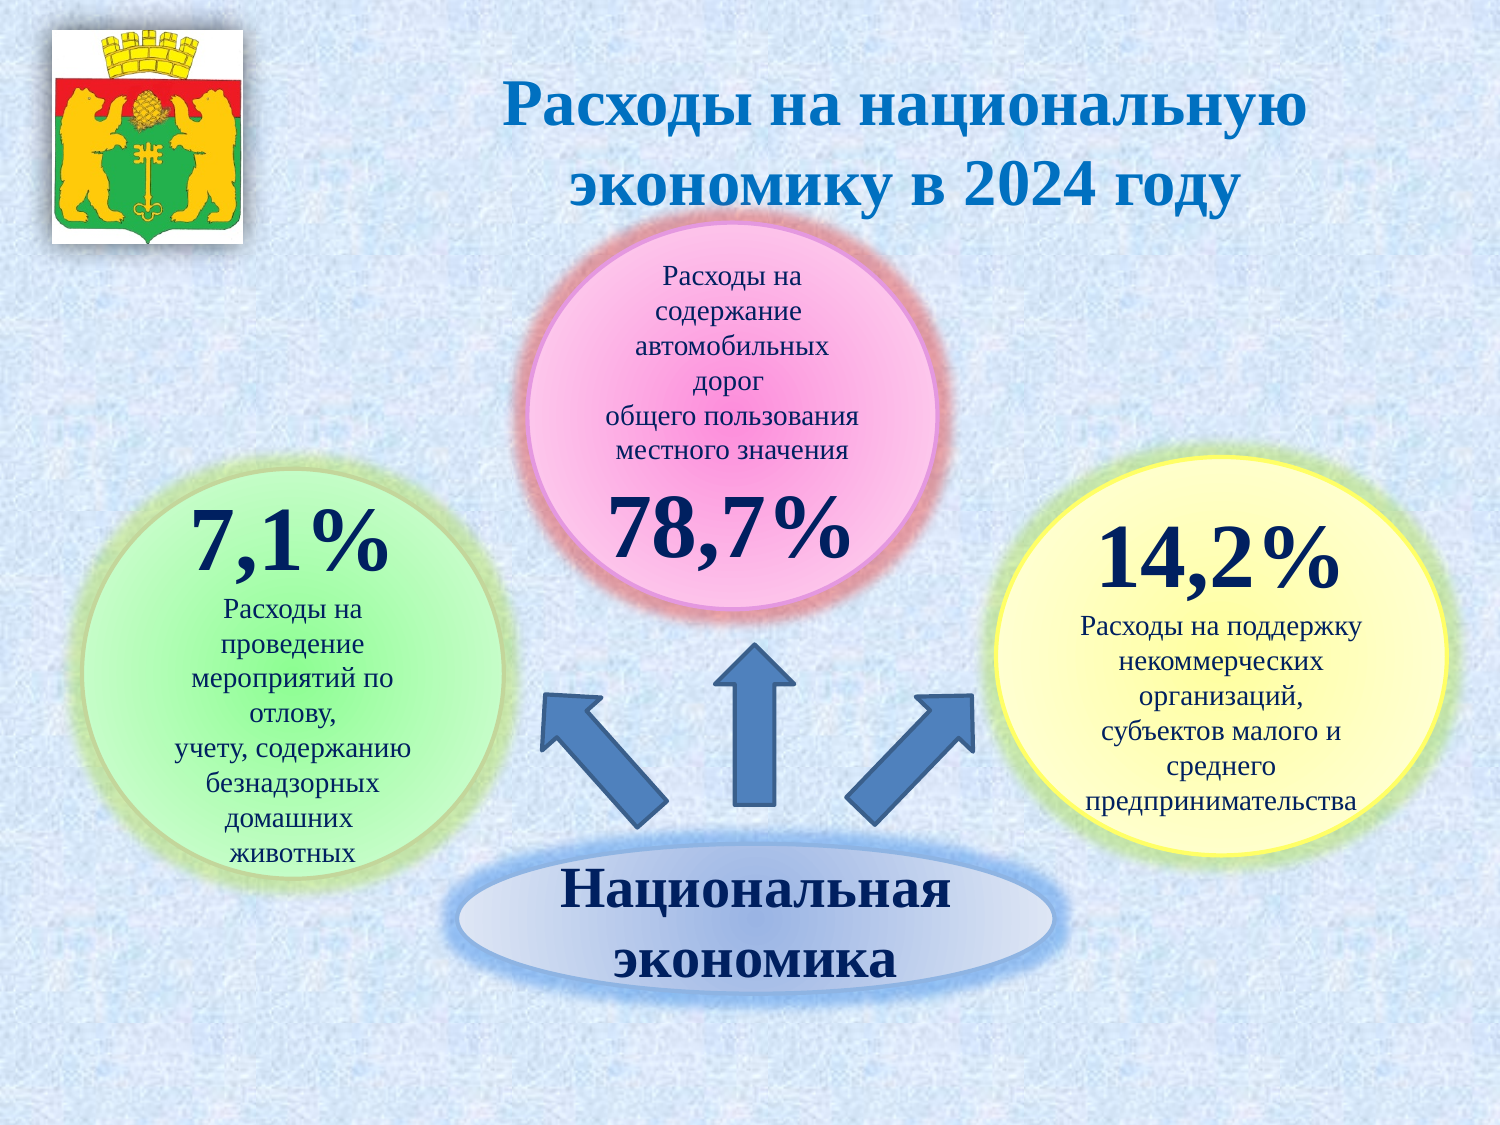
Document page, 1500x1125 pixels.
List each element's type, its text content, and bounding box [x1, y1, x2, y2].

title Расходы на национальную экономику в 2024 году [386, 44, 1426, 233]
text_box Расходы на содержание автомобильных дорог общего пользования местного значения 78,7% [525, 220, 940, 612]
text_box Национальная экономика [454, 841, 1057, 996]
text_box [844, 693, 976, 827]
picture [0, 0, 1500, 1125]
text_box [539, 692, 670, 830]
text_box [712, 642, 797, 807]
text_box 7,1% Расходы на проведение мероприятий по отлову, учету, содержанию безнадзорных домашних животных [79, 466, 506, 881]
text_box 14,2% Расходы на поддержку некоммерческих организаций, субъектов малого и среднего предпринимательства [993, 454, 1449, 858]
